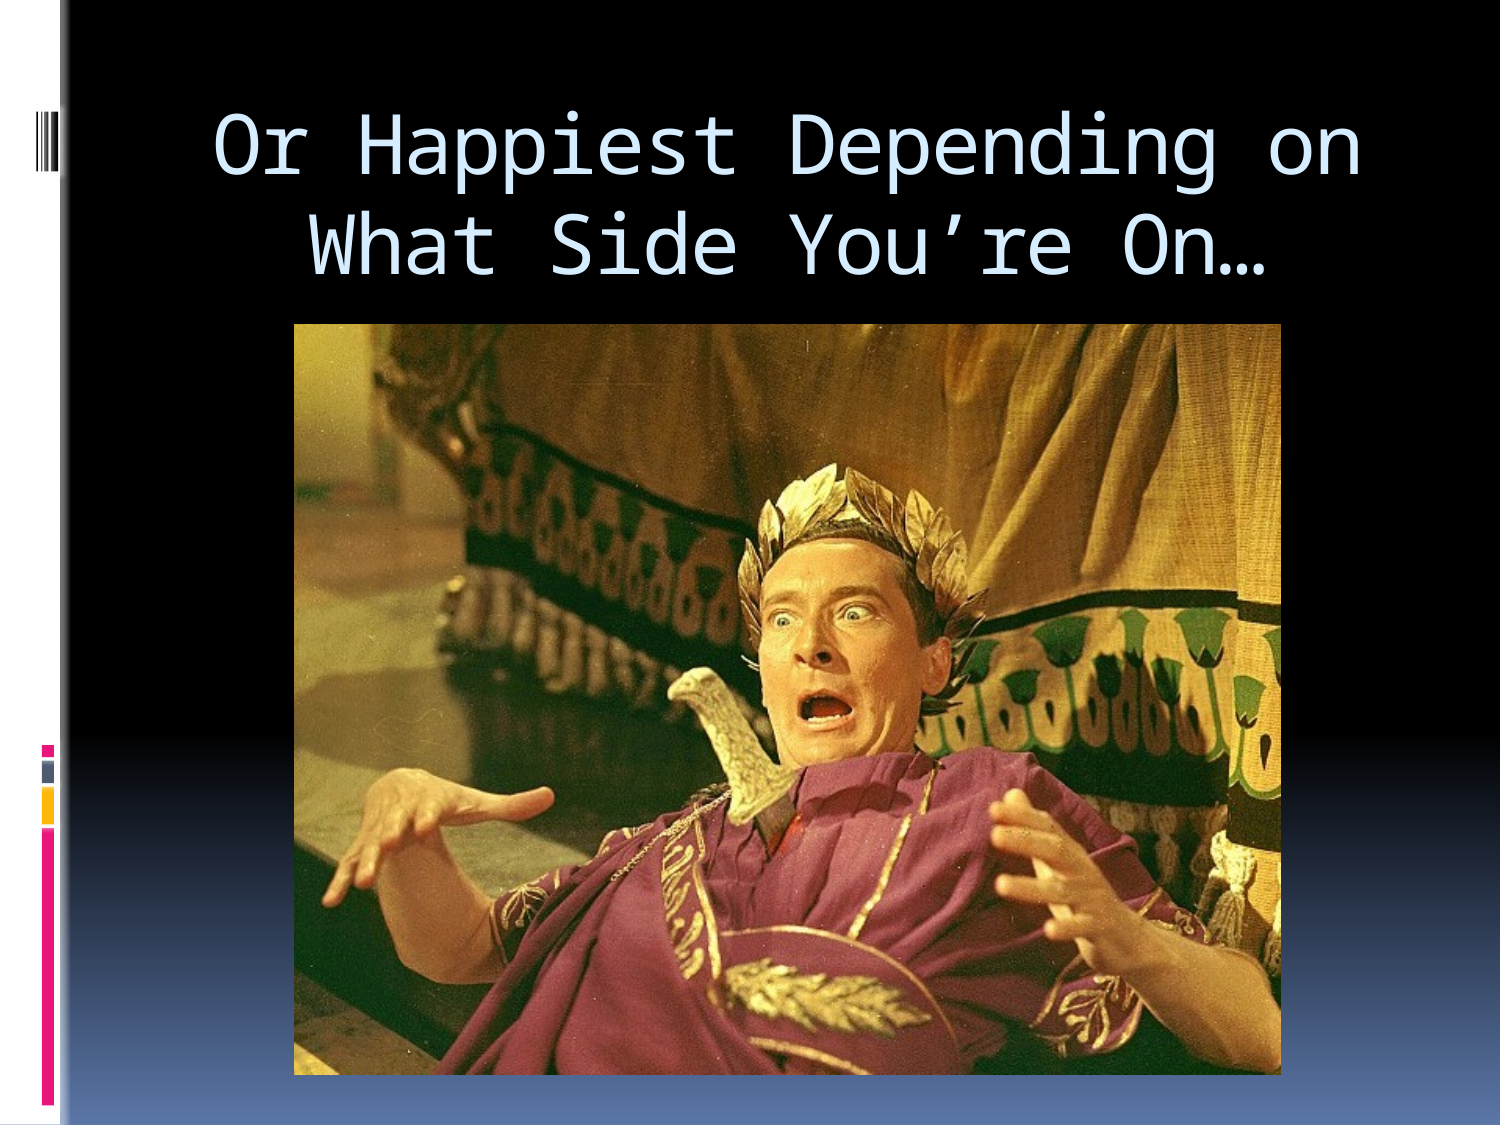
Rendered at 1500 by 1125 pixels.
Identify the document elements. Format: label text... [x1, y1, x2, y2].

title Or Happiest Depending on What Side You’re On… [150, 83, 1425, 234]
picture [294, 324, 1281, 1076]
